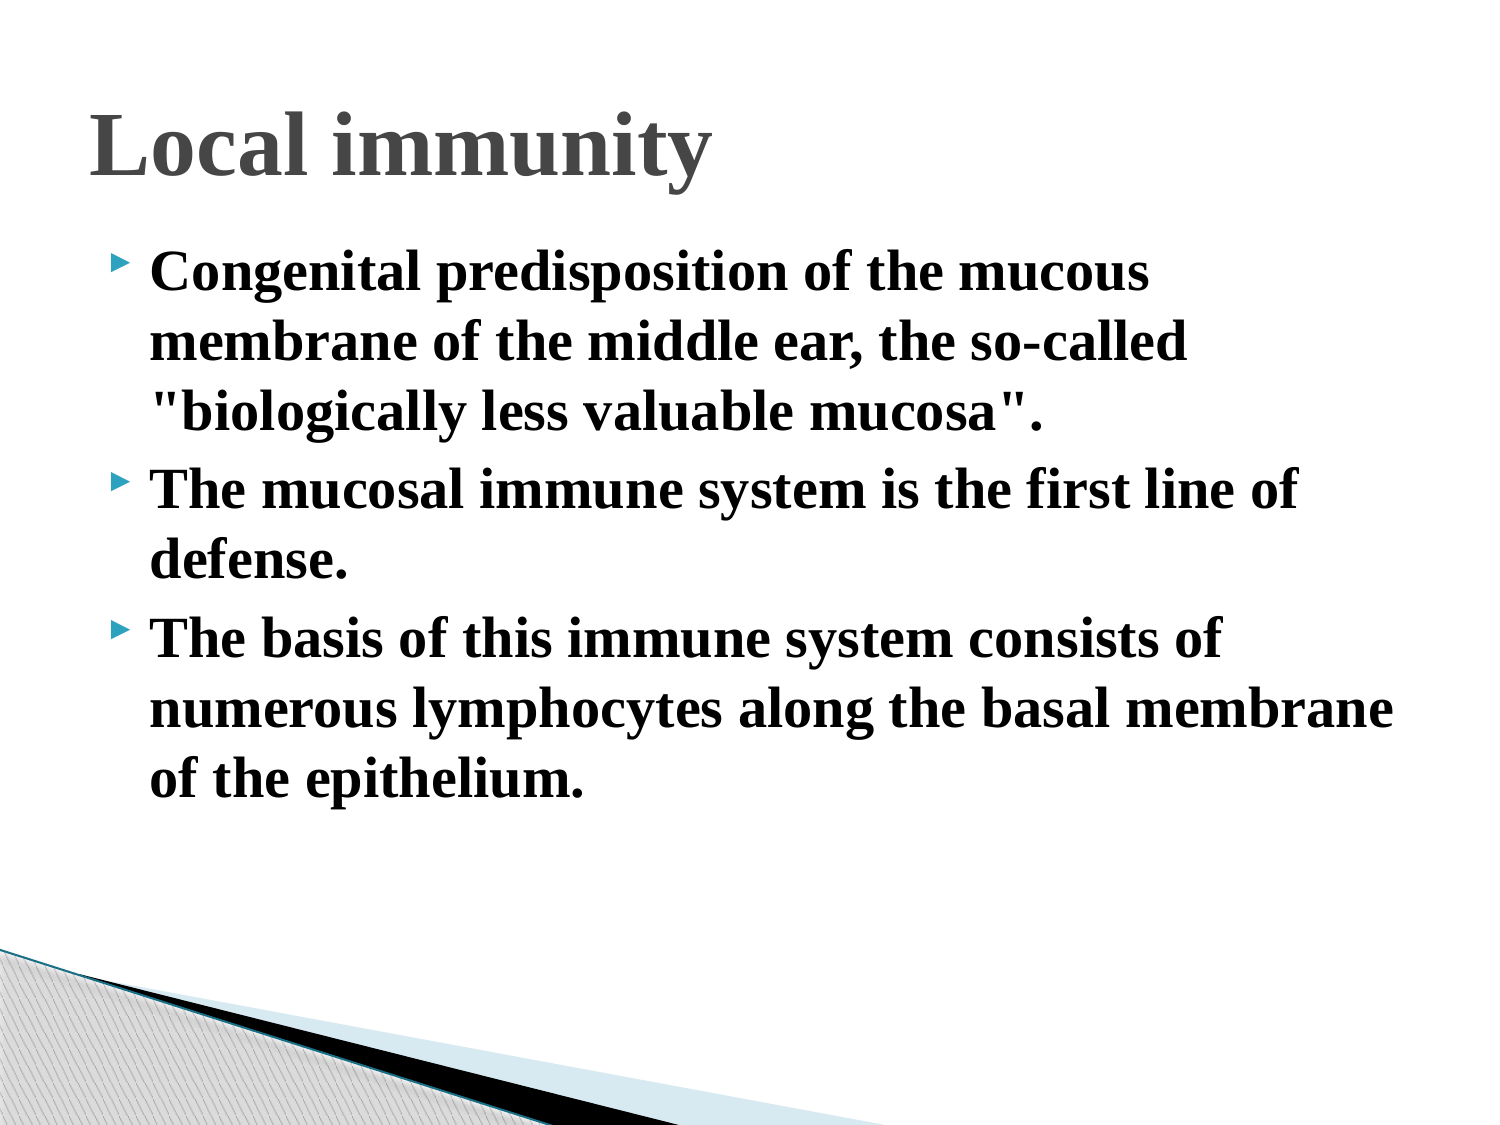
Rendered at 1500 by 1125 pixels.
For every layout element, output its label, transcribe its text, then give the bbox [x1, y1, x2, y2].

title Local immunity [75, 45, 1425, 233]
list Congenital predisposition of the mucous membrane of the middle ear, the so-called "biologically less valuable mucosa". The mucosal immune system is the first line of defense. The basis of this immune system consists of numerous lymphocytes along the basal membrane of the epithelium. [75, 233, 1425, 1088]
